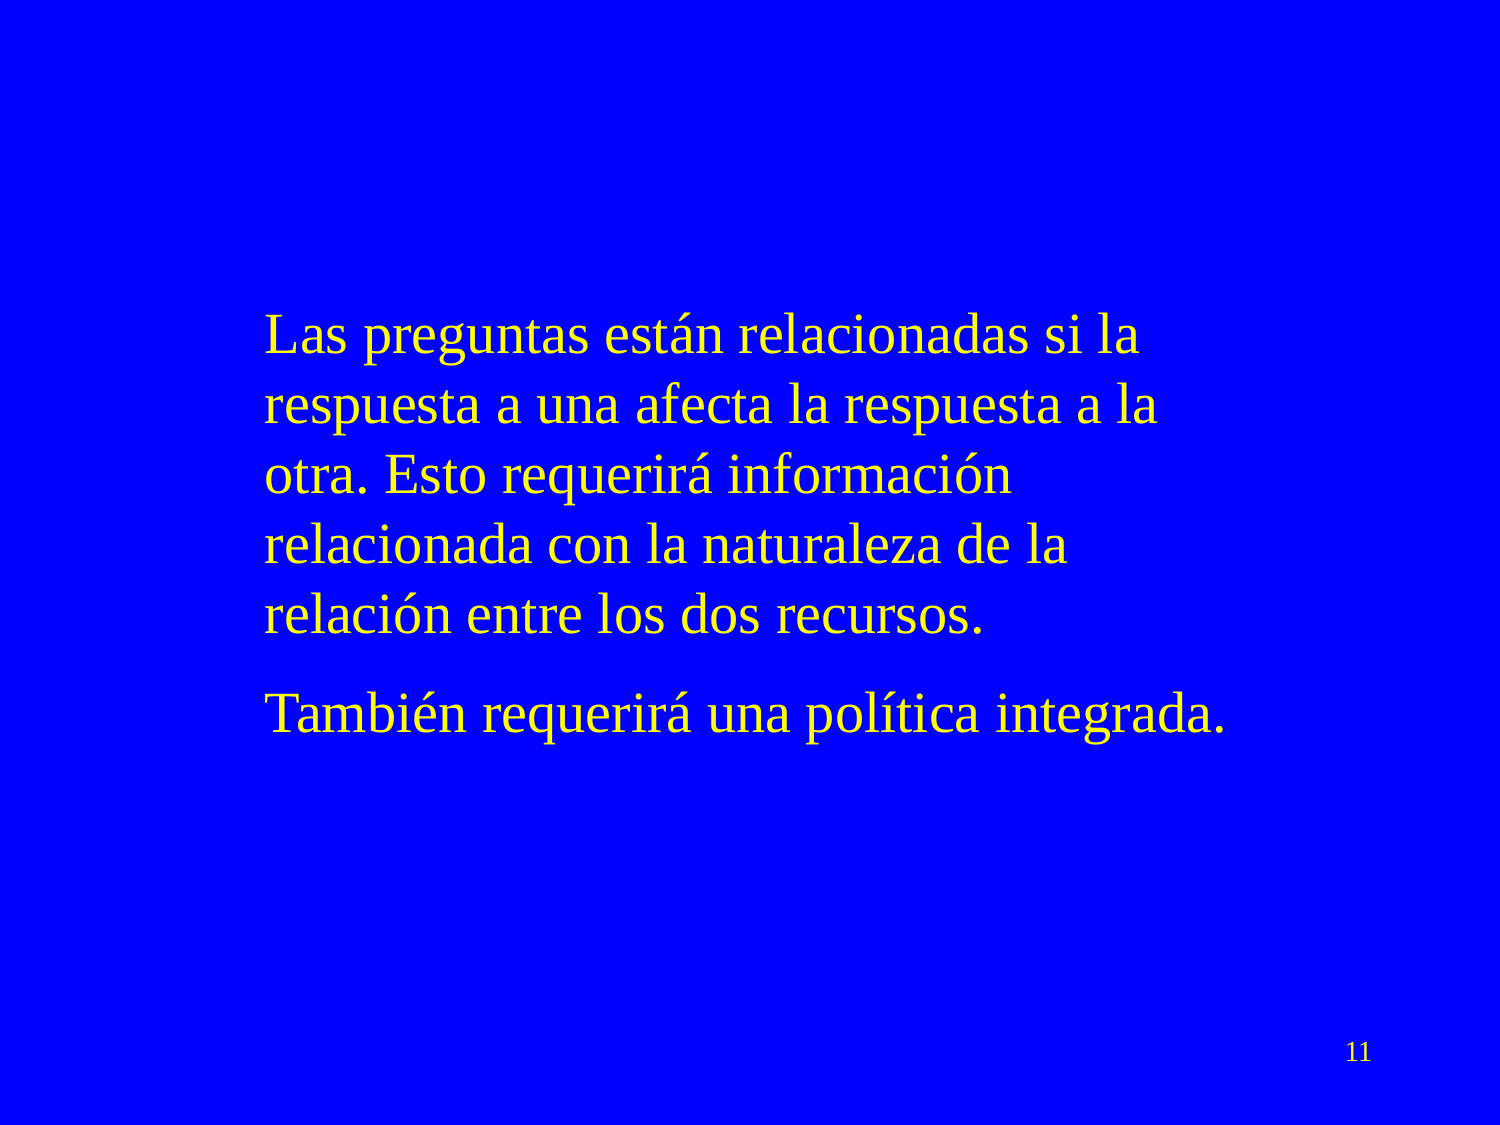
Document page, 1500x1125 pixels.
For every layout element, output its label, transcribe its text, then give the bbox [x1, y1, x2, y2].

slide_number 11 [1074, 1024, 1388, 1101]
text_box Las preguntas están relacionadas si la respuesta a una afecta la respuesta a la otra. Esto requerirá información relacionada con la naturaleza de la relación entre los dos recursos. También requerirá una política integrada. [249, 287, 1250, 752]
